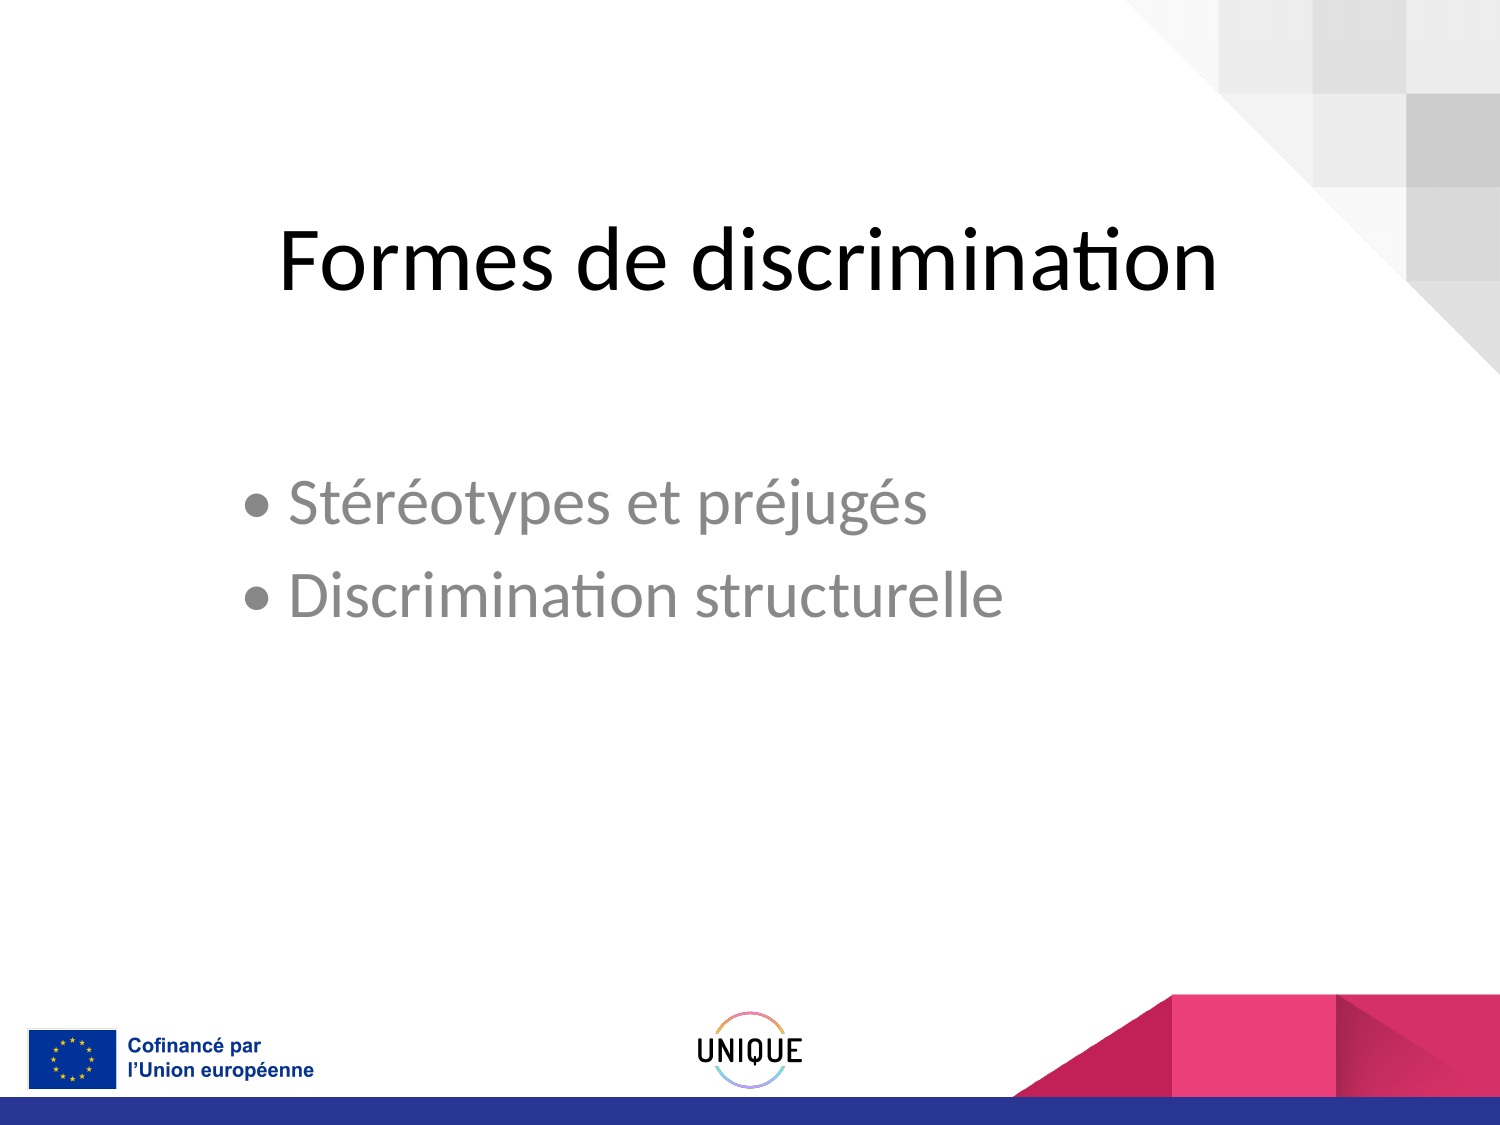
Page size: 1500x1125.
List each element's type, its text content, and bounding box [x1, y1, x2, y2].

title Formes de discrimination [112, 132, 1388, 375]
picture [0, 993, 1500, 1125]
picture [1125, 0, 1500, 375]
subtitle • Stéréotypes et préjugés • Discrimination structurelle [225, 450, 1275, 738]
